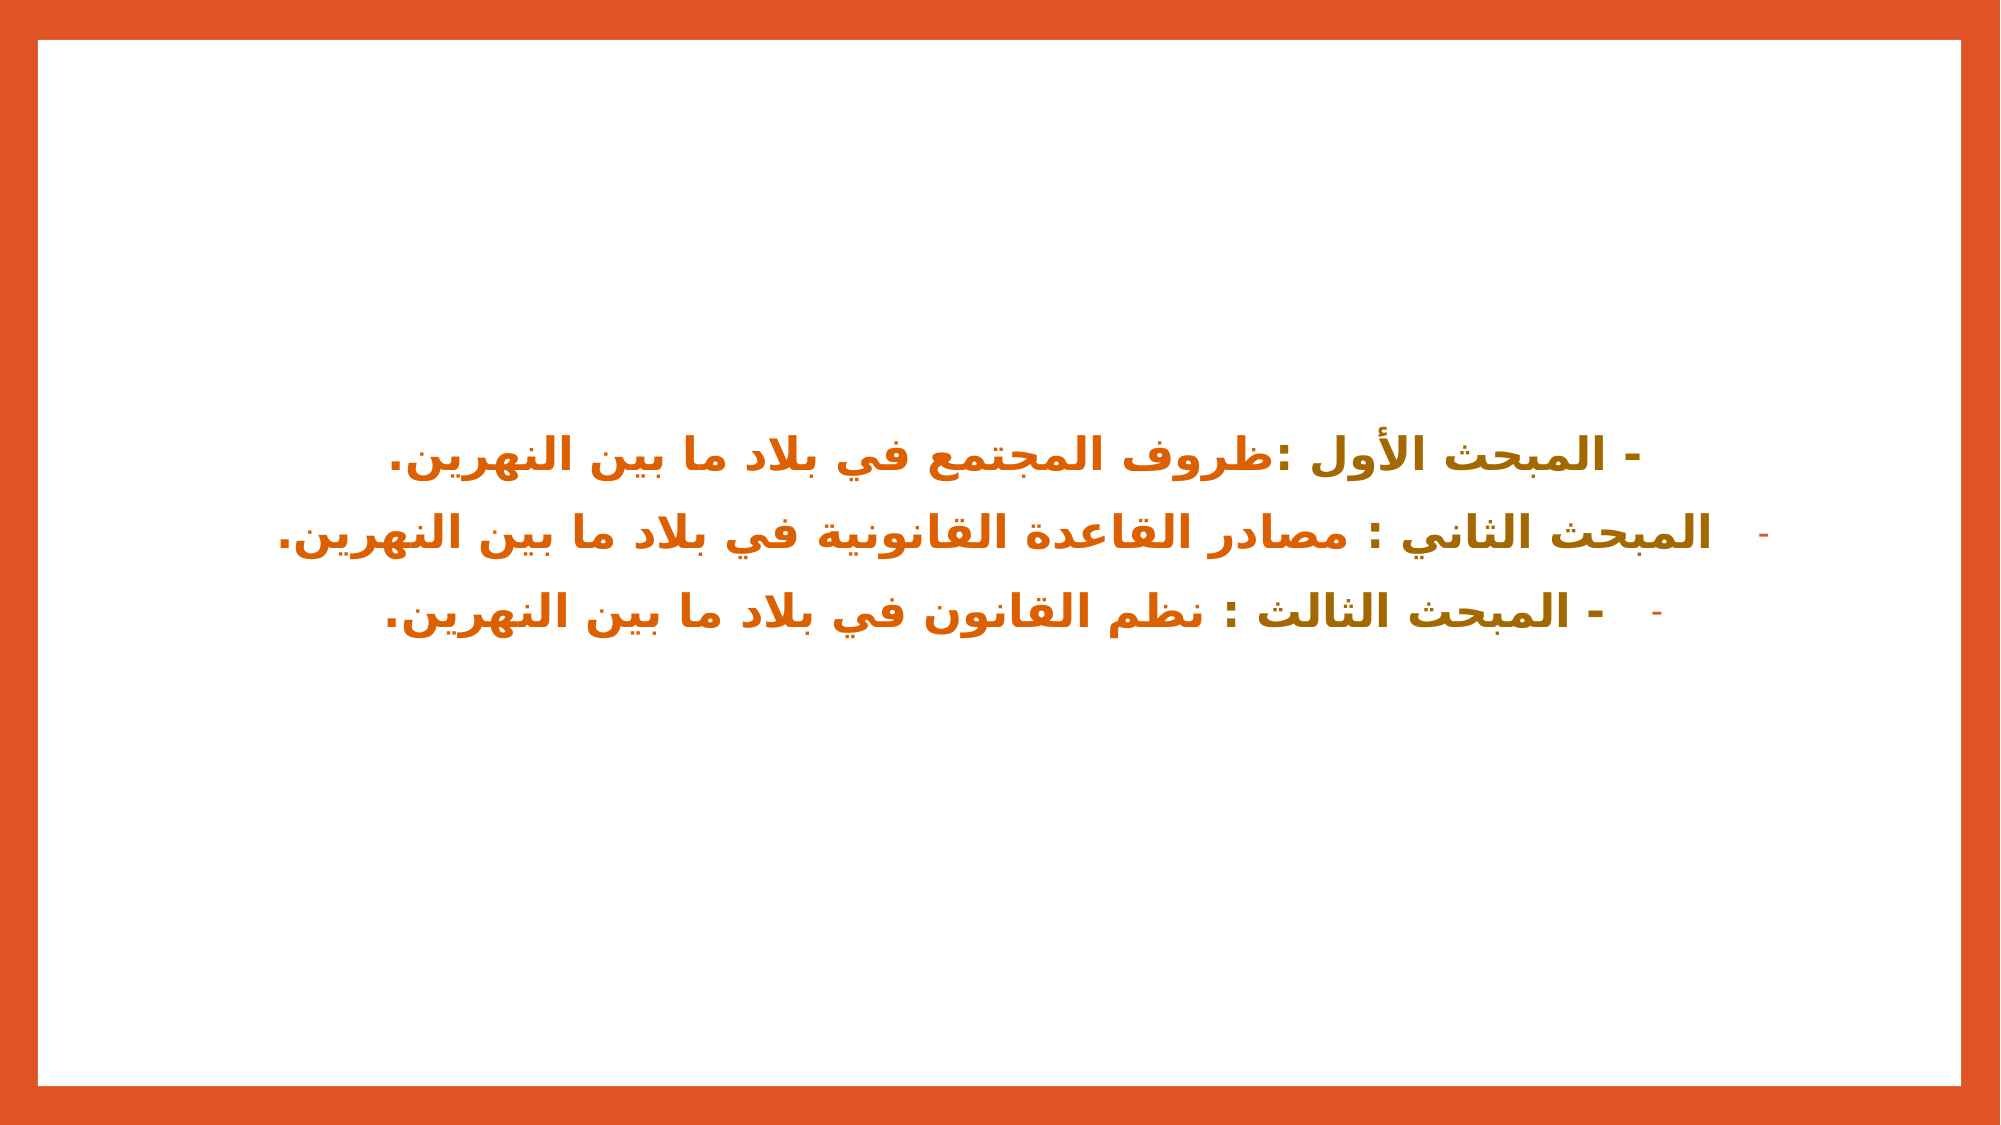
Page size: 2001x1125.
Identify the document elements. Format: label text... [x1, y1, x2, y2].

list - المبحث الأول :ظروف المجتمع في بلاد ما بين النهرين. المبحث الثاني : مصادر القاعدة القانونية في بلاد ما بين النهرين. - المبحث الثالث : نظم القانون في بلاد ما بين النهرين. [135, 423, 1911, 1125]
